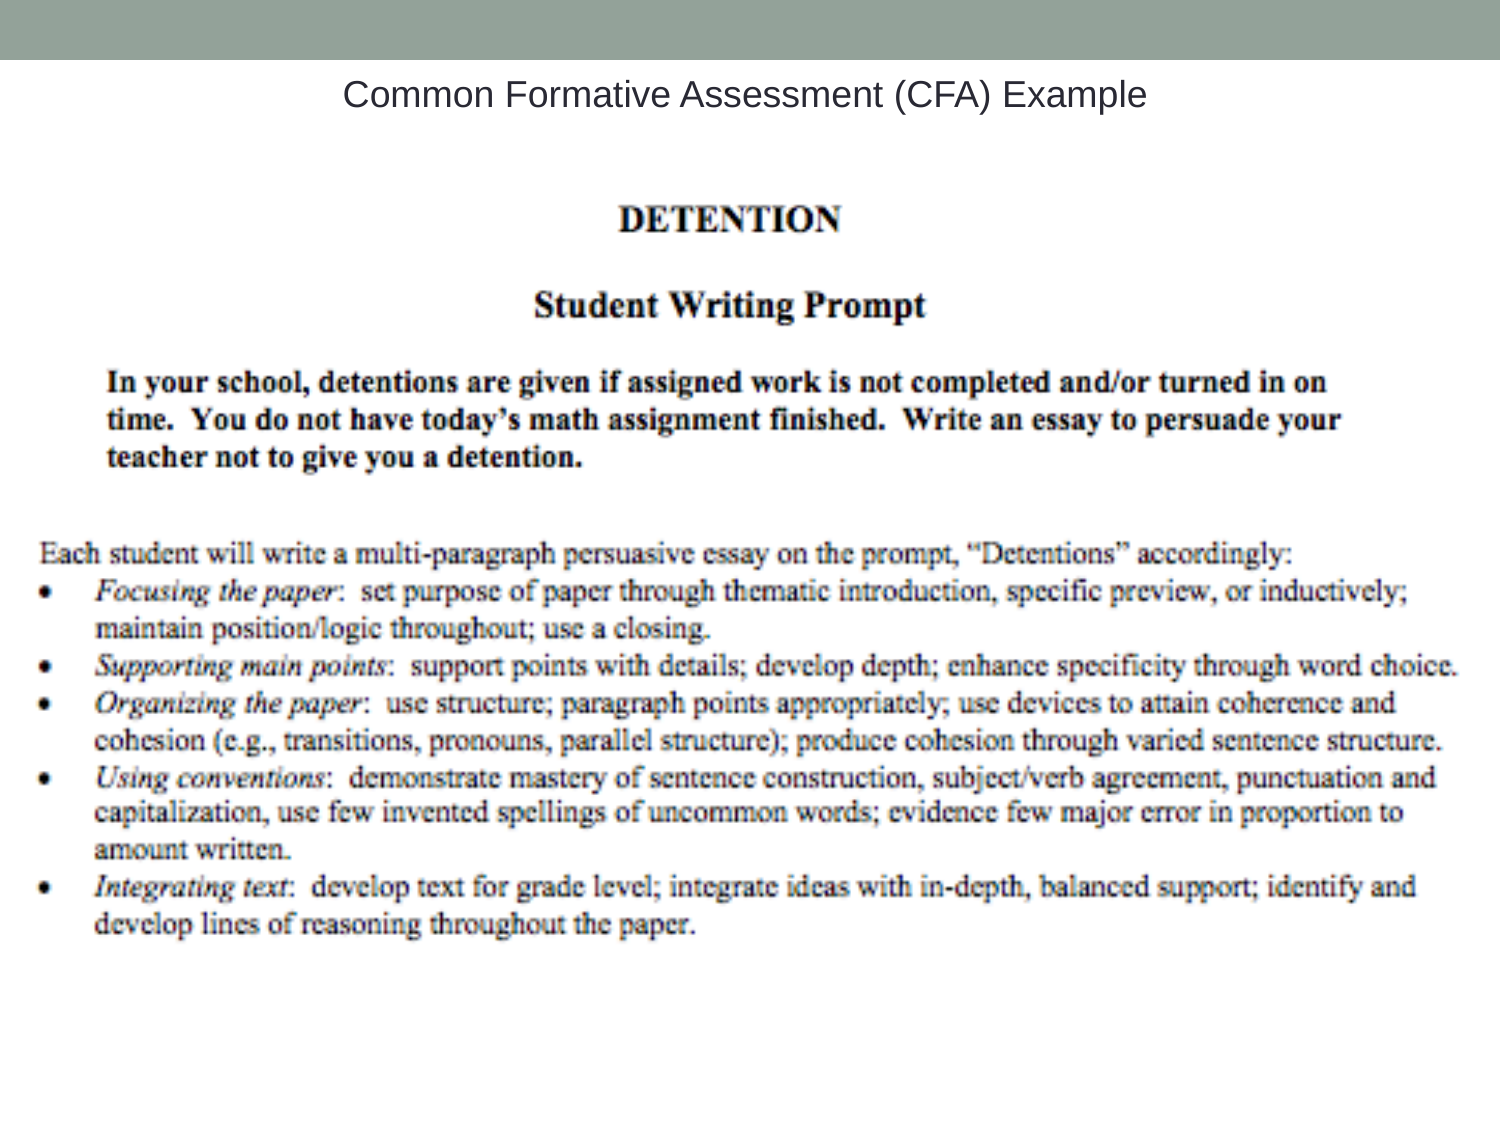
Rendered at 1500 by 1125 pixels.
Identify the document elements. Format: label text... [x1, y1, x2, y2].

picture [46, 174, 1401, 501]
picture [0, 521, 1500, 963]
text_box Common Formative Assessment (CFA) Example [327, 62, 1163, 123]
